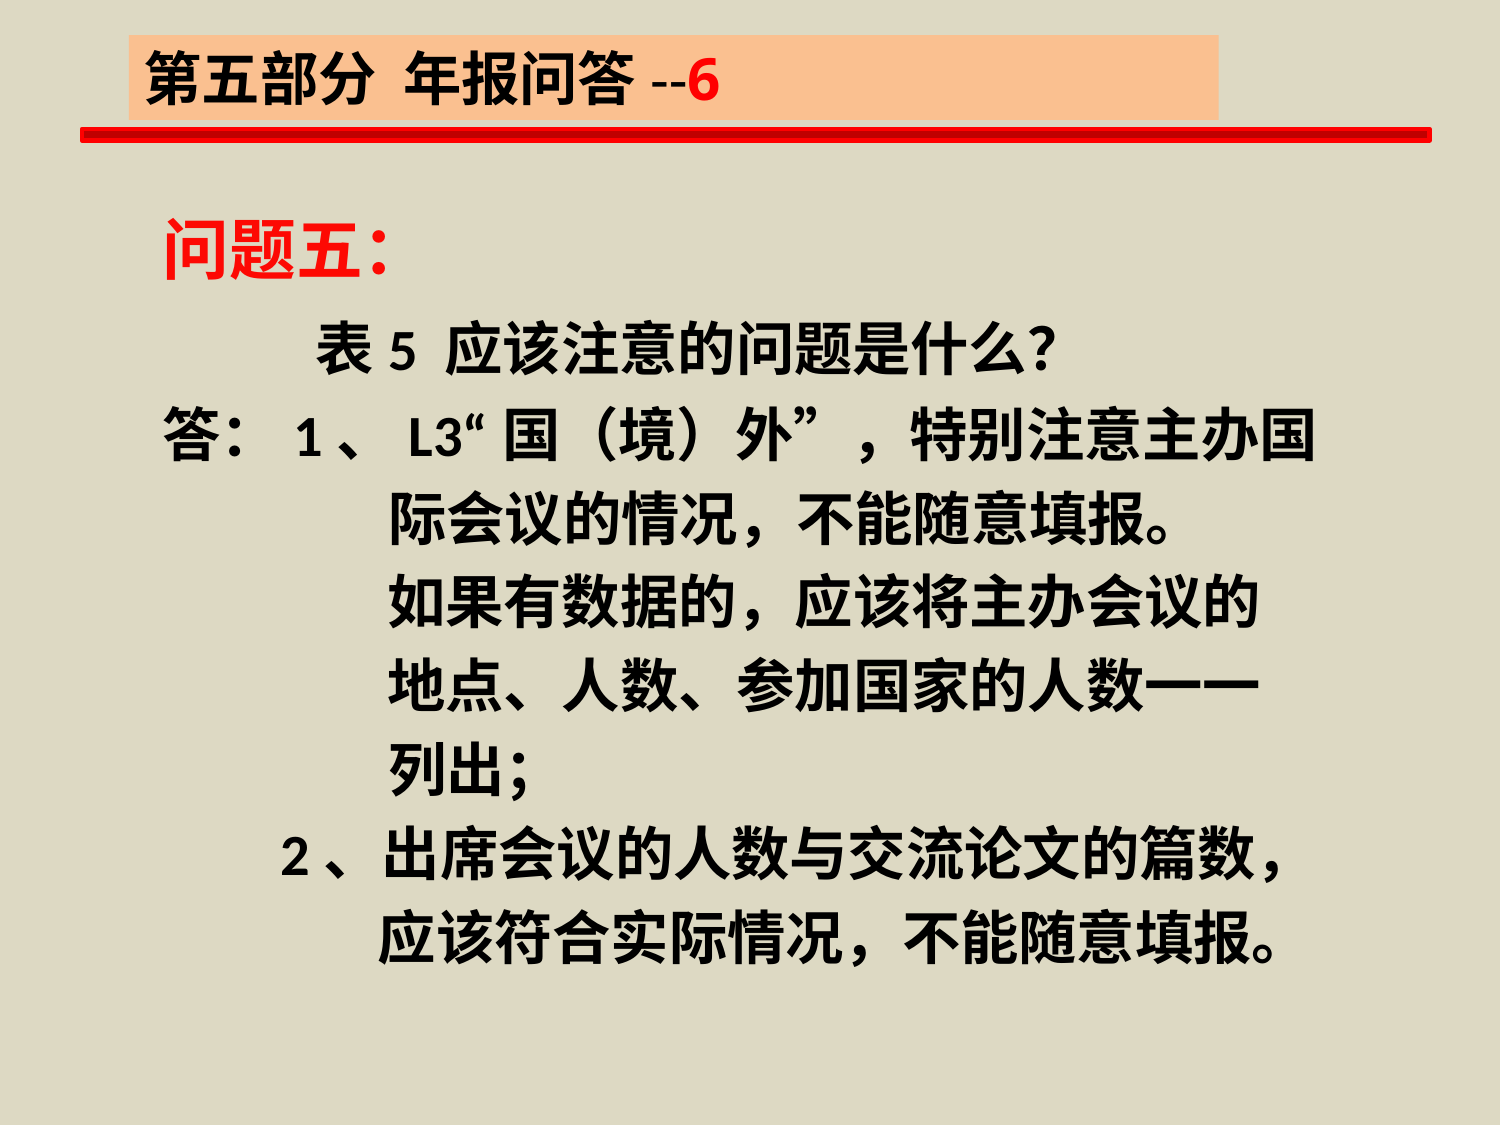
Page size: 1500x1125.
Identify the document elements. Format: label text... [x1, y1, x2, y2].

text_box [80, 127, 1432, 143]
text_box 问题五： 表5 应该注意的问题是什么？ 答：1、L3“国（境）外”，特别注意主办国 际会议的情况，不能随意填报。 如果有数据的，应该将主办会议的 地点、人数、参加国家的人数一一 列出； 2、出席会议的人数与交流论文的篇数， 应该符合实际情况，不能随意填报。 [147, 184, 1341, 988]
text_box 全国普通高等学校科技统计年报培训教材 [187, 58, 1251, 142]
text_box [117, 292, 1383, 1032]
text_box 第五部分 年报问答--6 [128, 35, 1219, 120]
